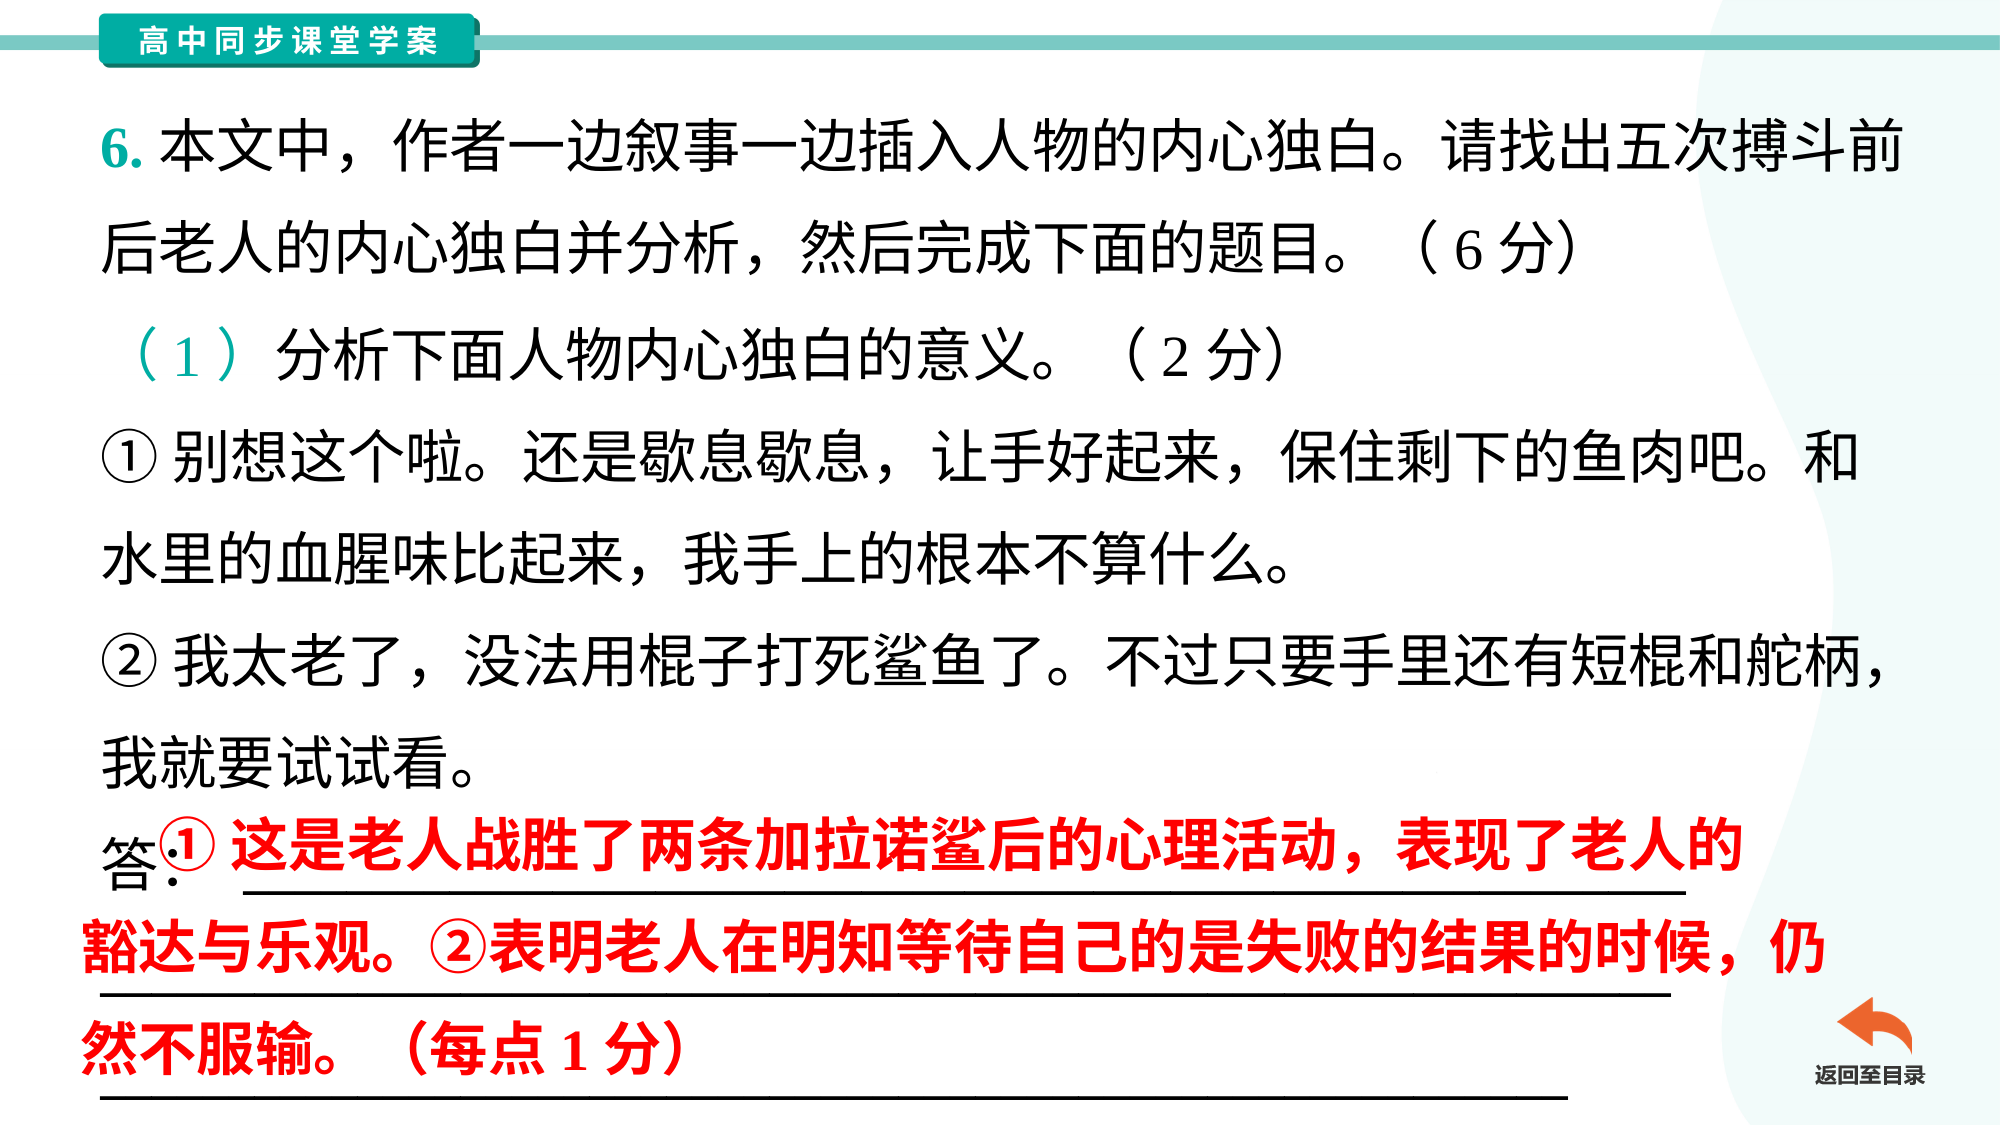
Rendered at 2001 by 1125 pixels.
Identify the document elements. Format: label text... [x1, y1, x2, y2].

text_box ①这是老人战胜了两条加拉诺鲨后的心理活动，表现了老人的 豁达与乐观。②表明老人在明知等待自己的是失败的结果的时候，仍 然不服输。（每点1分） [80, 776, 1879, 1083]
text_box 6.本文中，作者一边叙事一边插入人物的内心独白。请找出五次搏斗前 后老人的内心独白并分析，然后完成下面的题目。（6分） [100, 76, 1899, 281]
text_box （1）分析下面人物内心独白的意义。（2分） ①别想这个啦。还是歇息歇息，让手好起来，保住剩下的鱼肉吧。和 水里的血腥味比起来，我手上的根本不算什么。 ②我太老了，没法用棍子打死鲨鱼了。不过只要手里还有短棍和舵柄， 我就要试试看。 答： ________________________________________________________ _____________________________________________________________ _________________________________________________________ [100, 285, 1899, 1103]
picture [0, 0, 2000, 1125]
